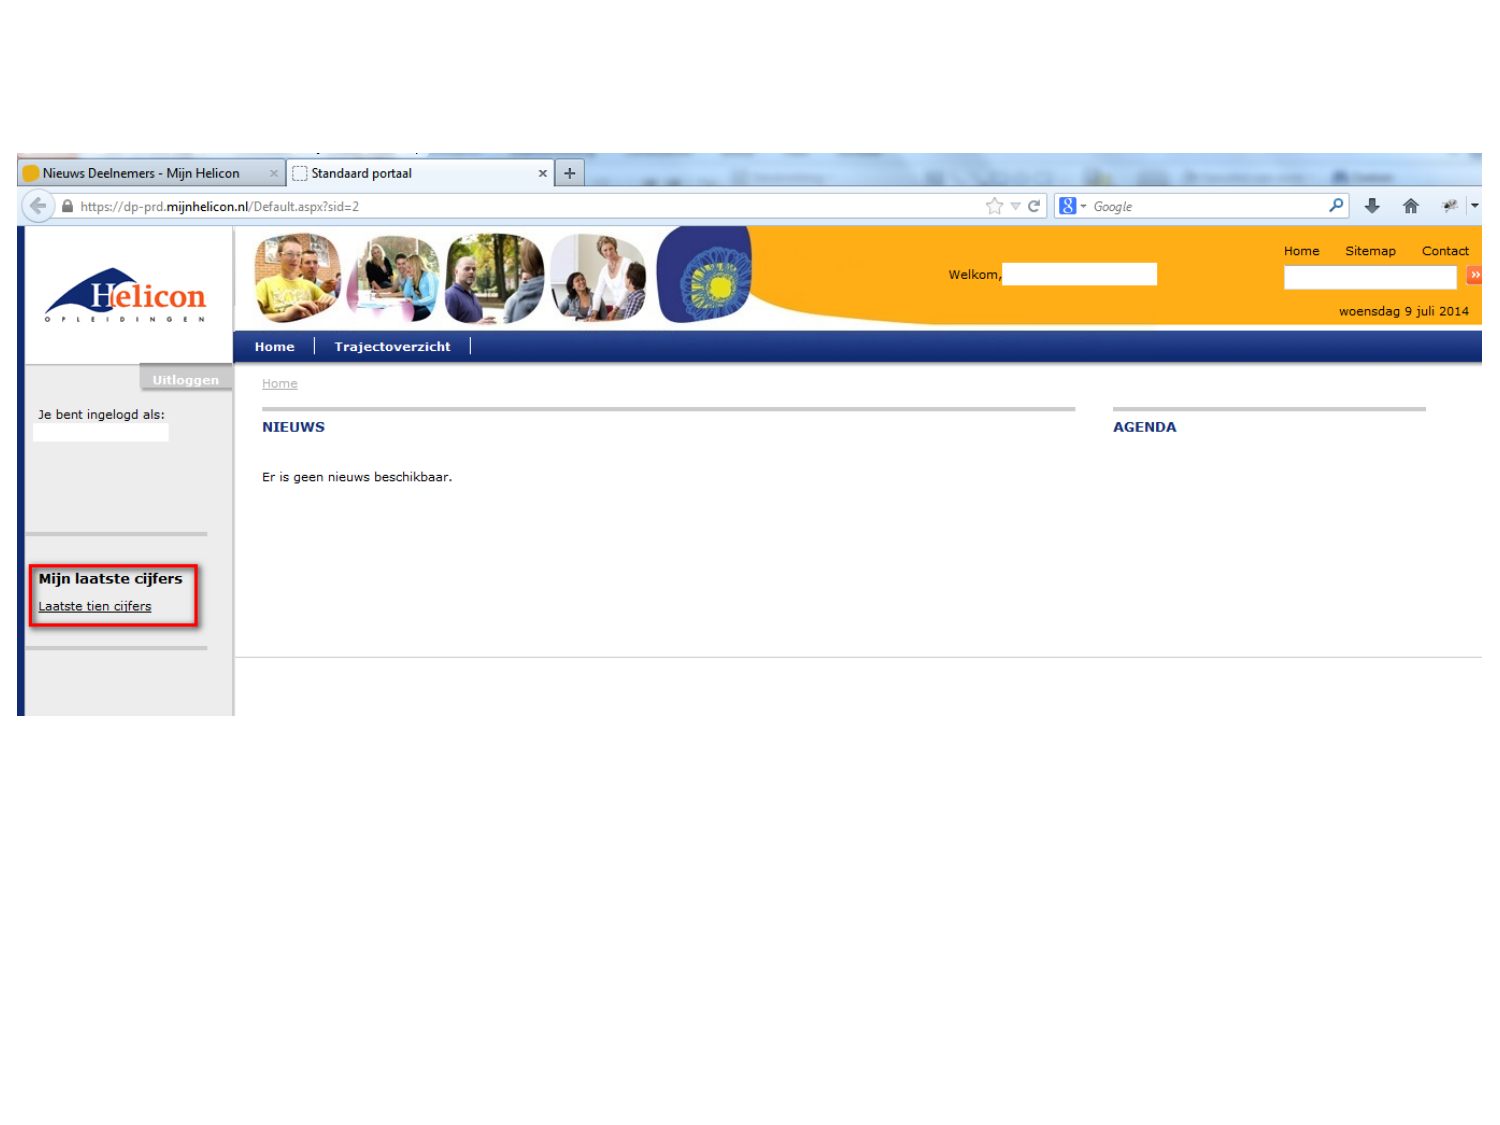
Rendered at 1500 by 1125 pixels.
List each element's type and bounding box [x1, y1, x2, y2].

picture [17, 153, 1482, 717]
